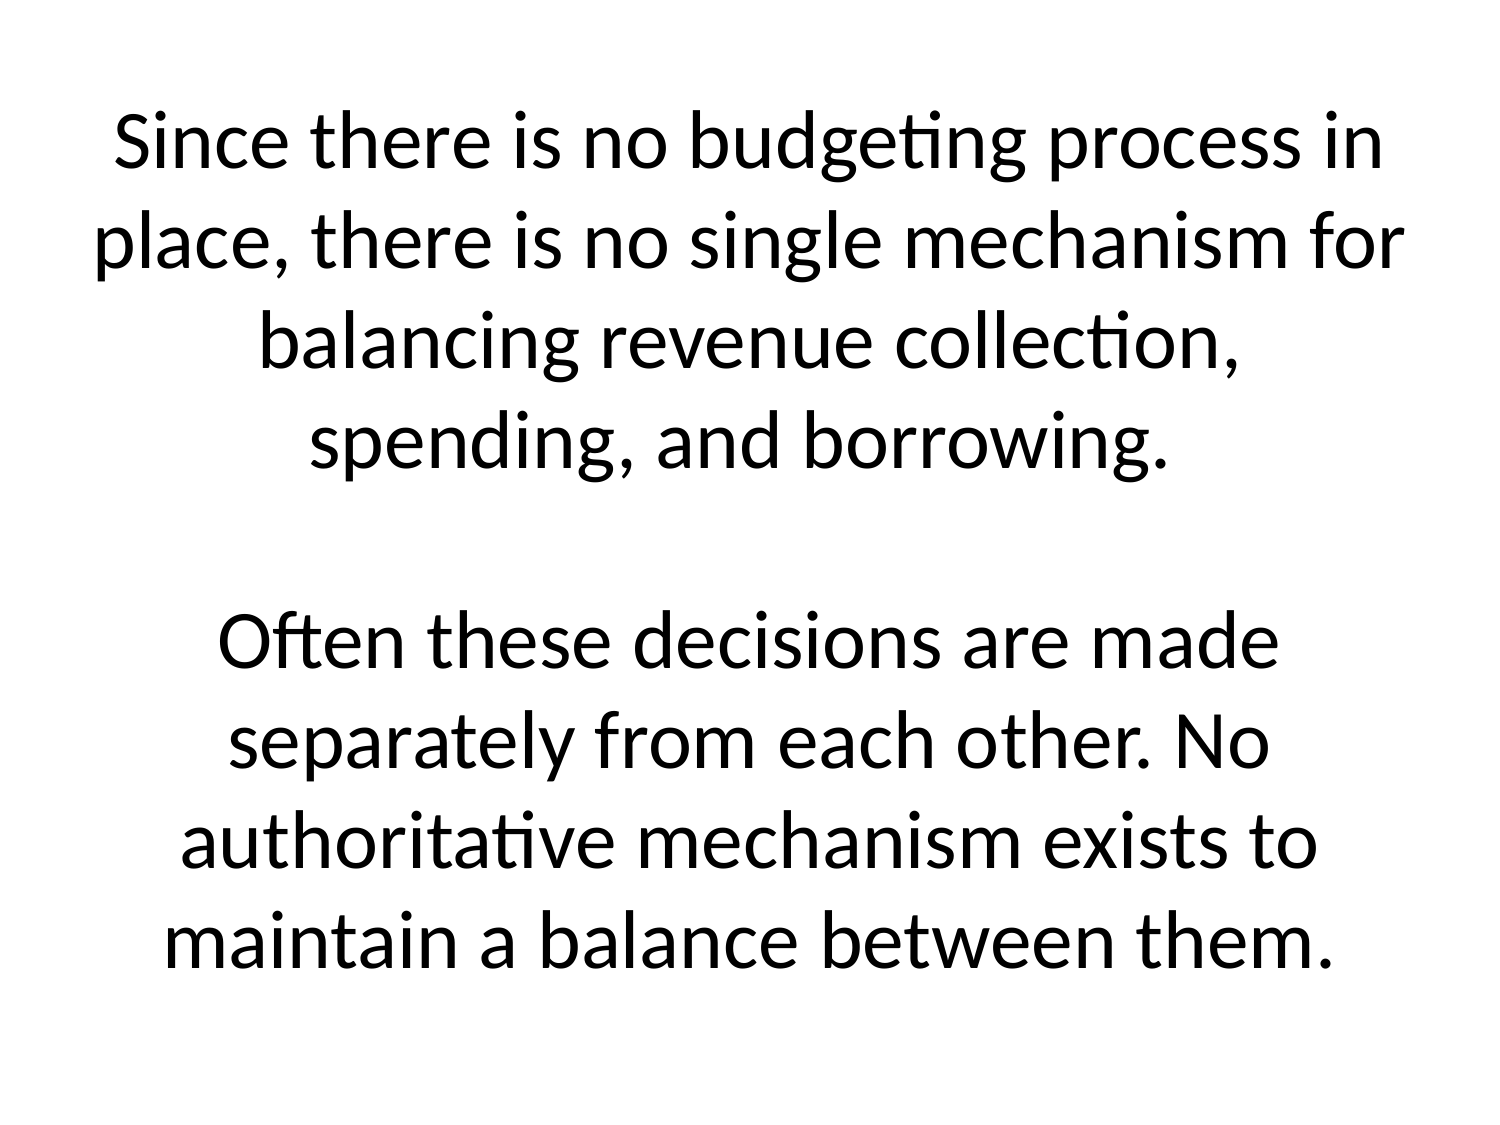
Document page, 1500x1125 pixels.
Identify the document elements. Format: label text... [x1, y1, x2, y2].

title Since there is no budgeting process in place, there is no single mechanism for balancing revenue collection, spending, and borrowing. Often these decisions are made separately from each other. No authoritative mechanism exists to maintain a balance between them. [74, 44, 1426, 1026]
